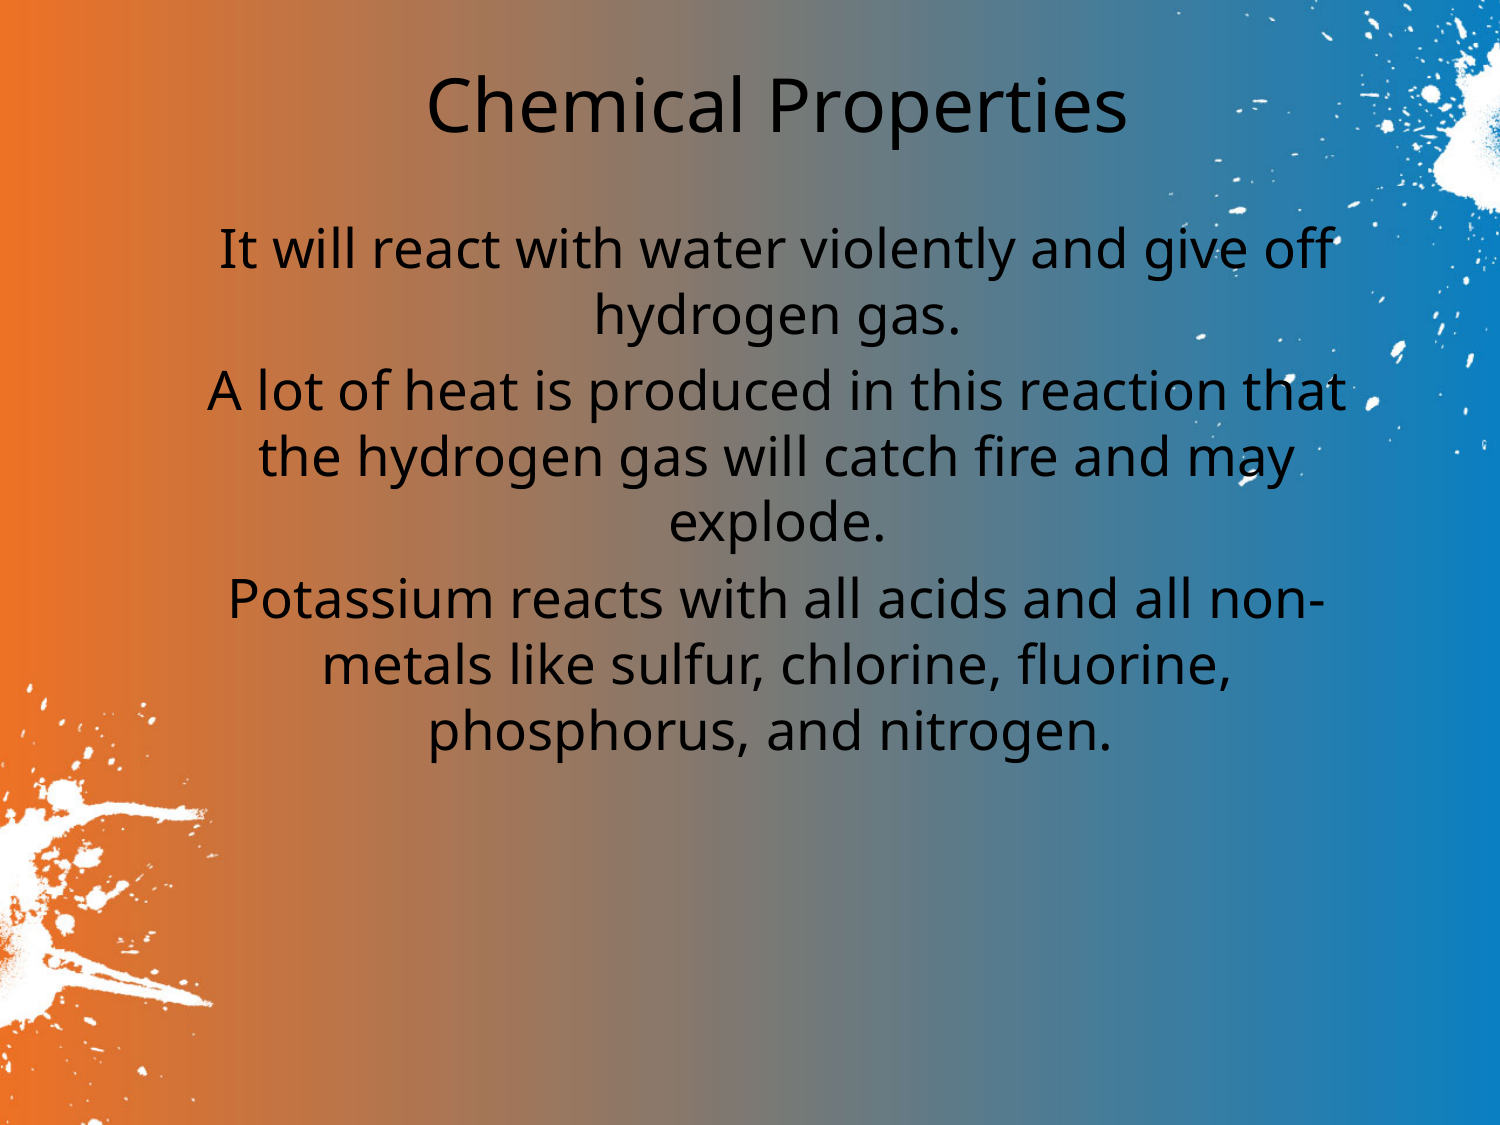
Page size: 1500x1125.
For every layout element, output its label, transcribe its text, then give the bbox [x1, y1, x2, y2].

list Chemical Properties It will react with water violently and give off hydrogen gas. A lot of heat is produced in this reaction that the hydrogen gas will catch fire and may explode. Potassium reacts with all acids and all non-metals like sulfur, chlorine, fluorine, phosphorus, and nitrogen. [150, 50, 1400, 1035]
picture [0, 0, 1500, 1125]
picture [1469, 220, 1477, 233]
